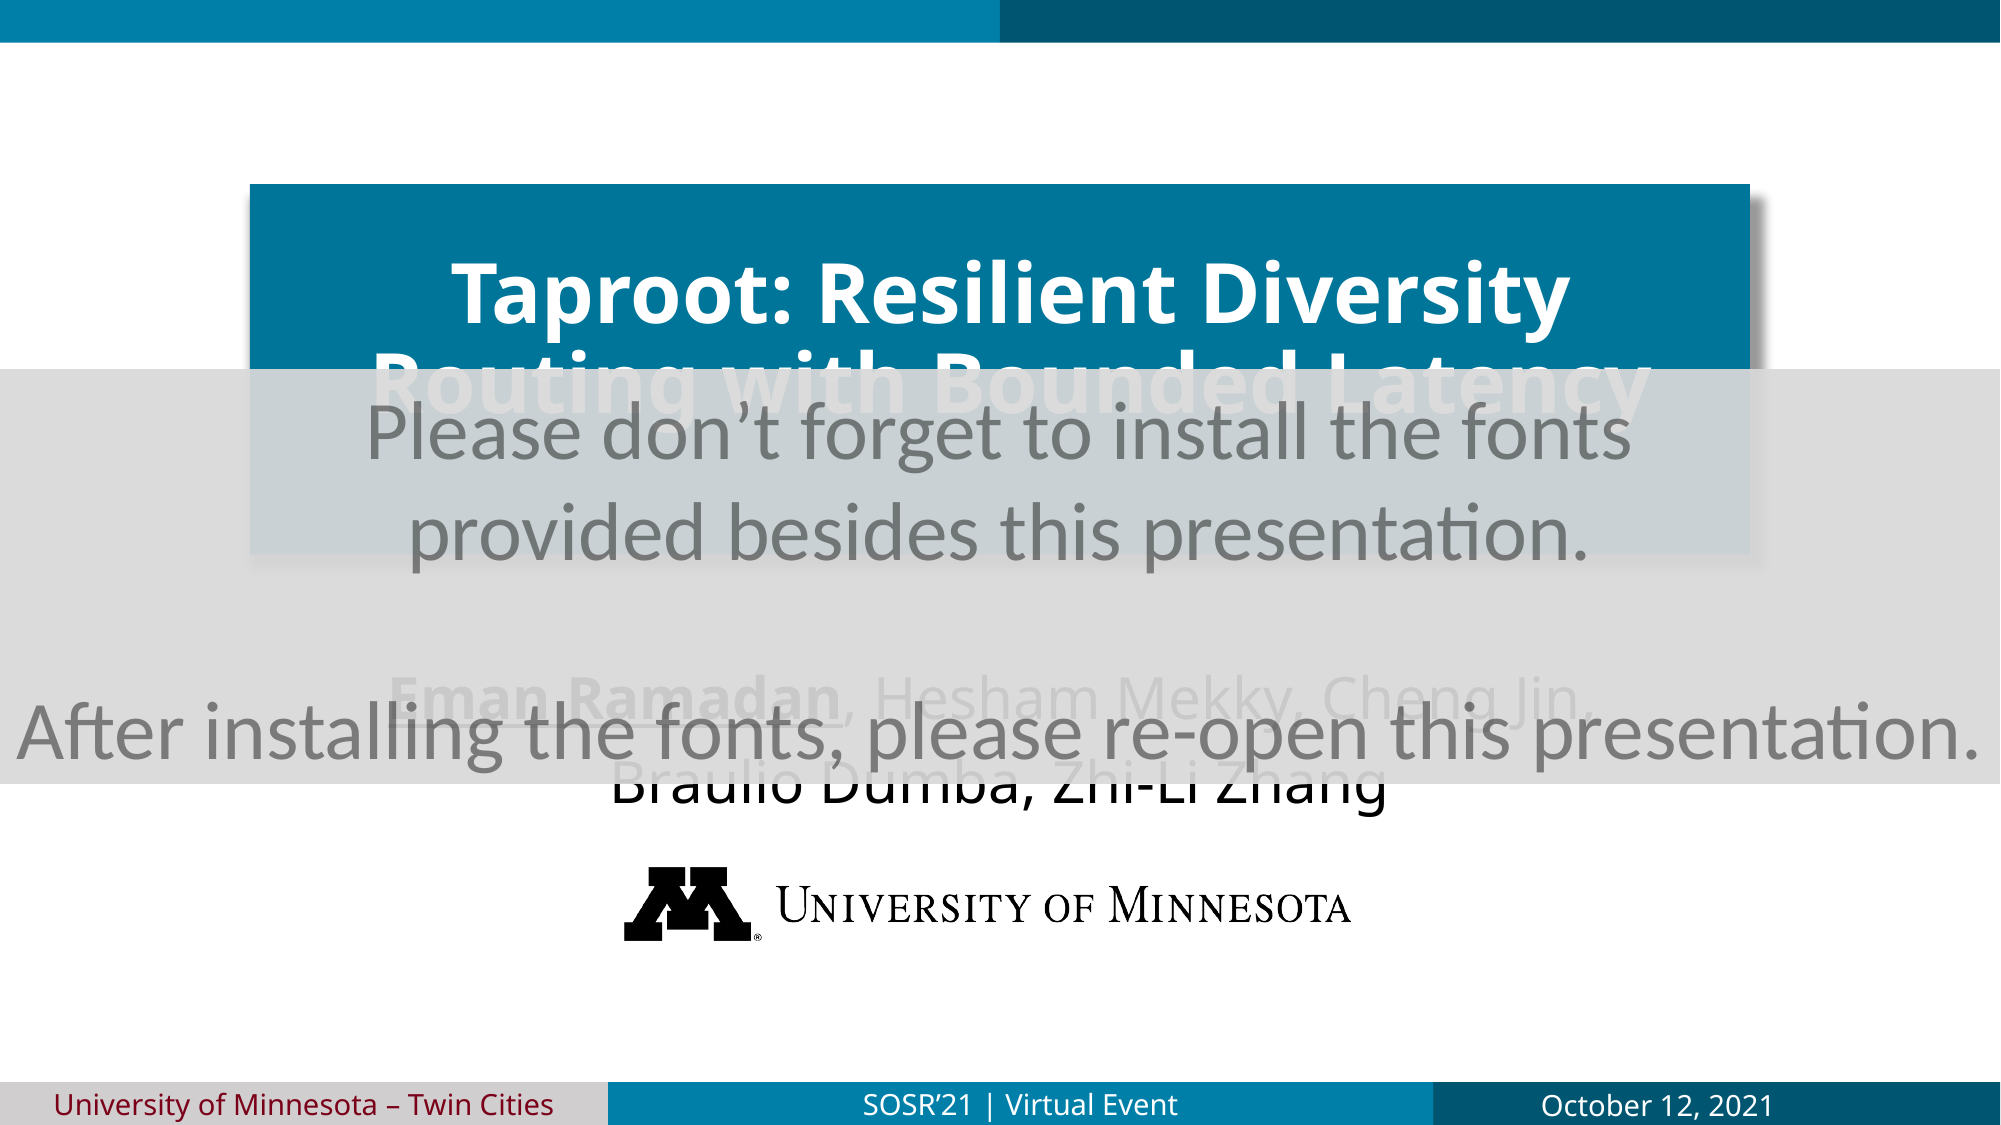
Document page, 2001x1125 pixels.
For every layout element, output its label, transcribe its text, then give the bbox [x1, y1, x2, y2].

title Taproot: Resilient Diversity Routing with Bounded Latency [249, 184, 1750, 369]
text_box Please don’t forget to install the fonts provided besides this presentation. After installing the fonts, please re-open this presentation. [0, 369, 2000, 784]
subtitle Eman Ramadan, Hesham Mekky, Cheng Jin, Braulio Dumba, Zhi-Li Zhang [249, 784, 1750, 860]
picture [624, 867, 1351, 941]
